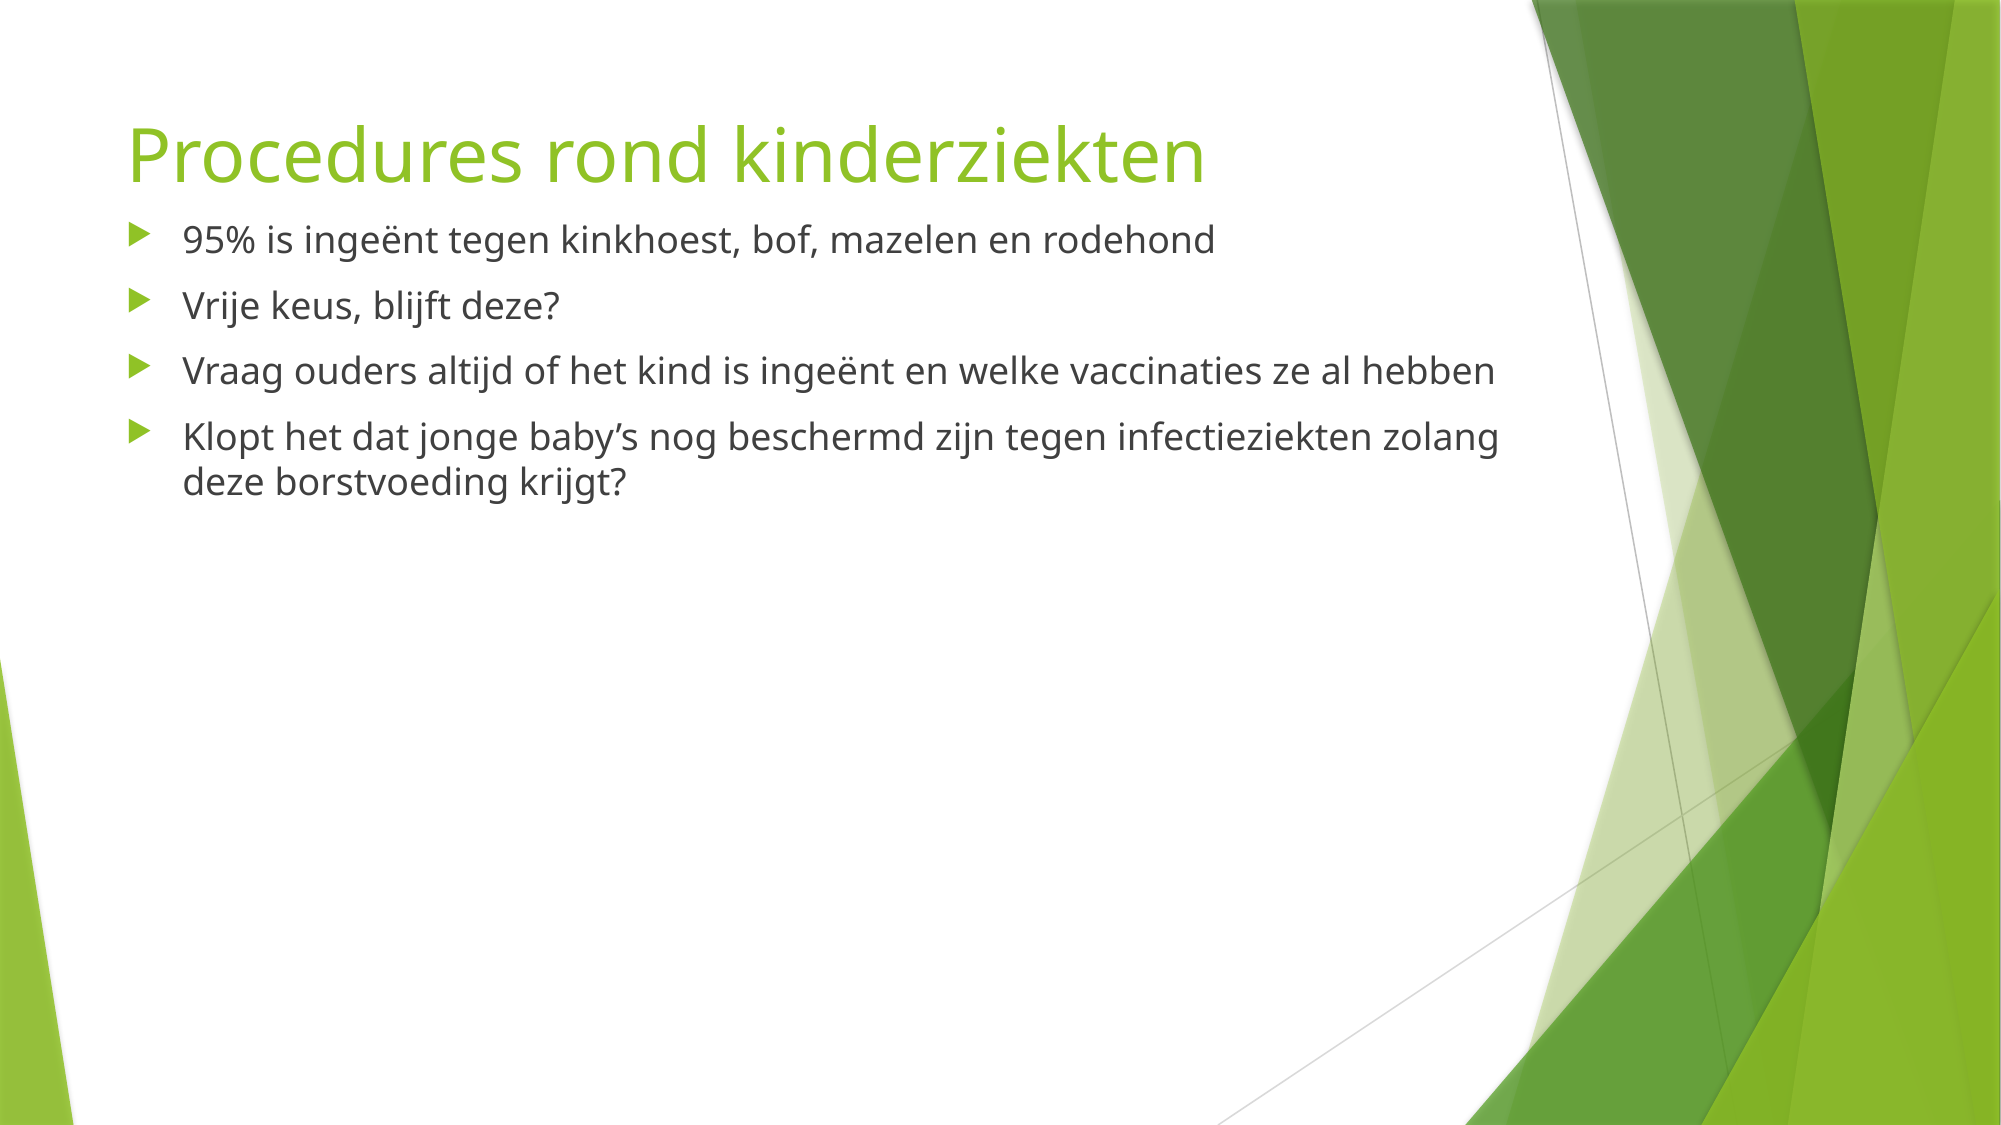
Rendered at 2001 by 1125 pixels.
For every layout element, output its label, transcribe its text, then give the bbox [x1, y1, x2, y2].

title Procedures rond kinderziekten [111, 99, 1522, 208]
list 95% is ingeënt tegen kinkhoest, bof, mazelen en rodehond Vrije keus, blijft deze? Vraag ouders altijd of het kind is ingeënt en welke vaccinaties ze al hebben Klopt het dat jonge baby’s nog beschermd zijn tegen infectieziekten zolang deze borstvoeding krijgt? [111, 208, 1522, 845]
